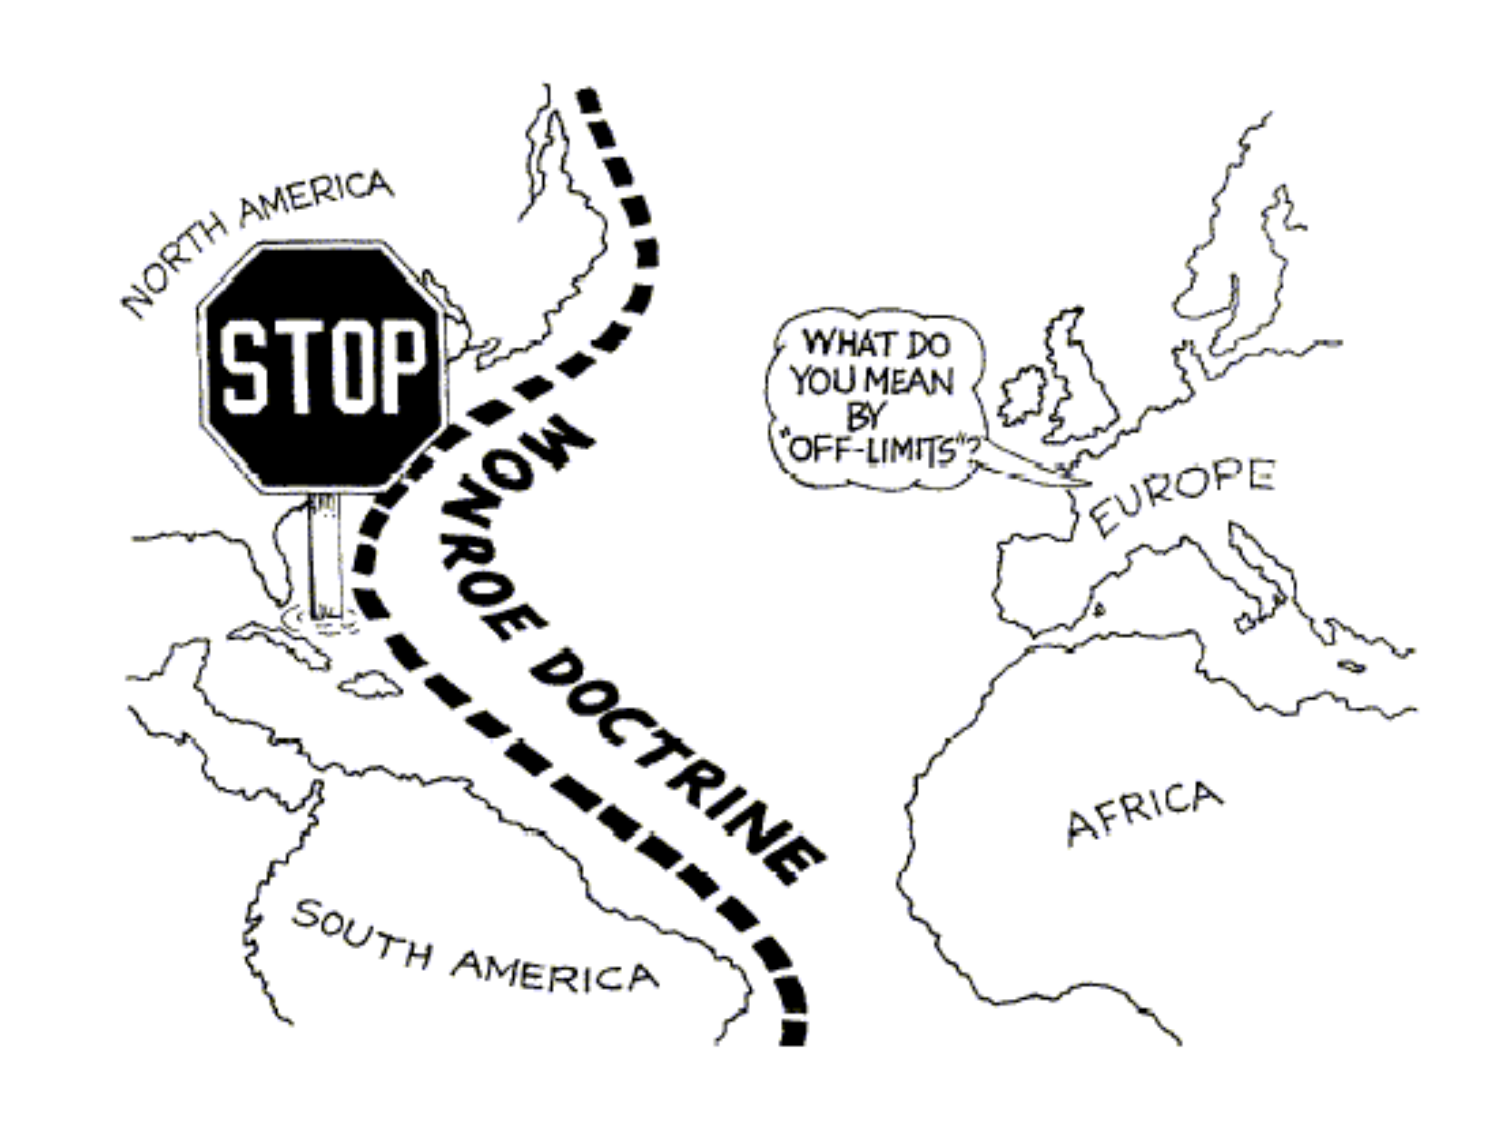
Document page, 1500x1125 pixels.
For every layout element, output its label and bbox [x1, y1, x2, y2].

picture [69, 49, 1451, 1088]
